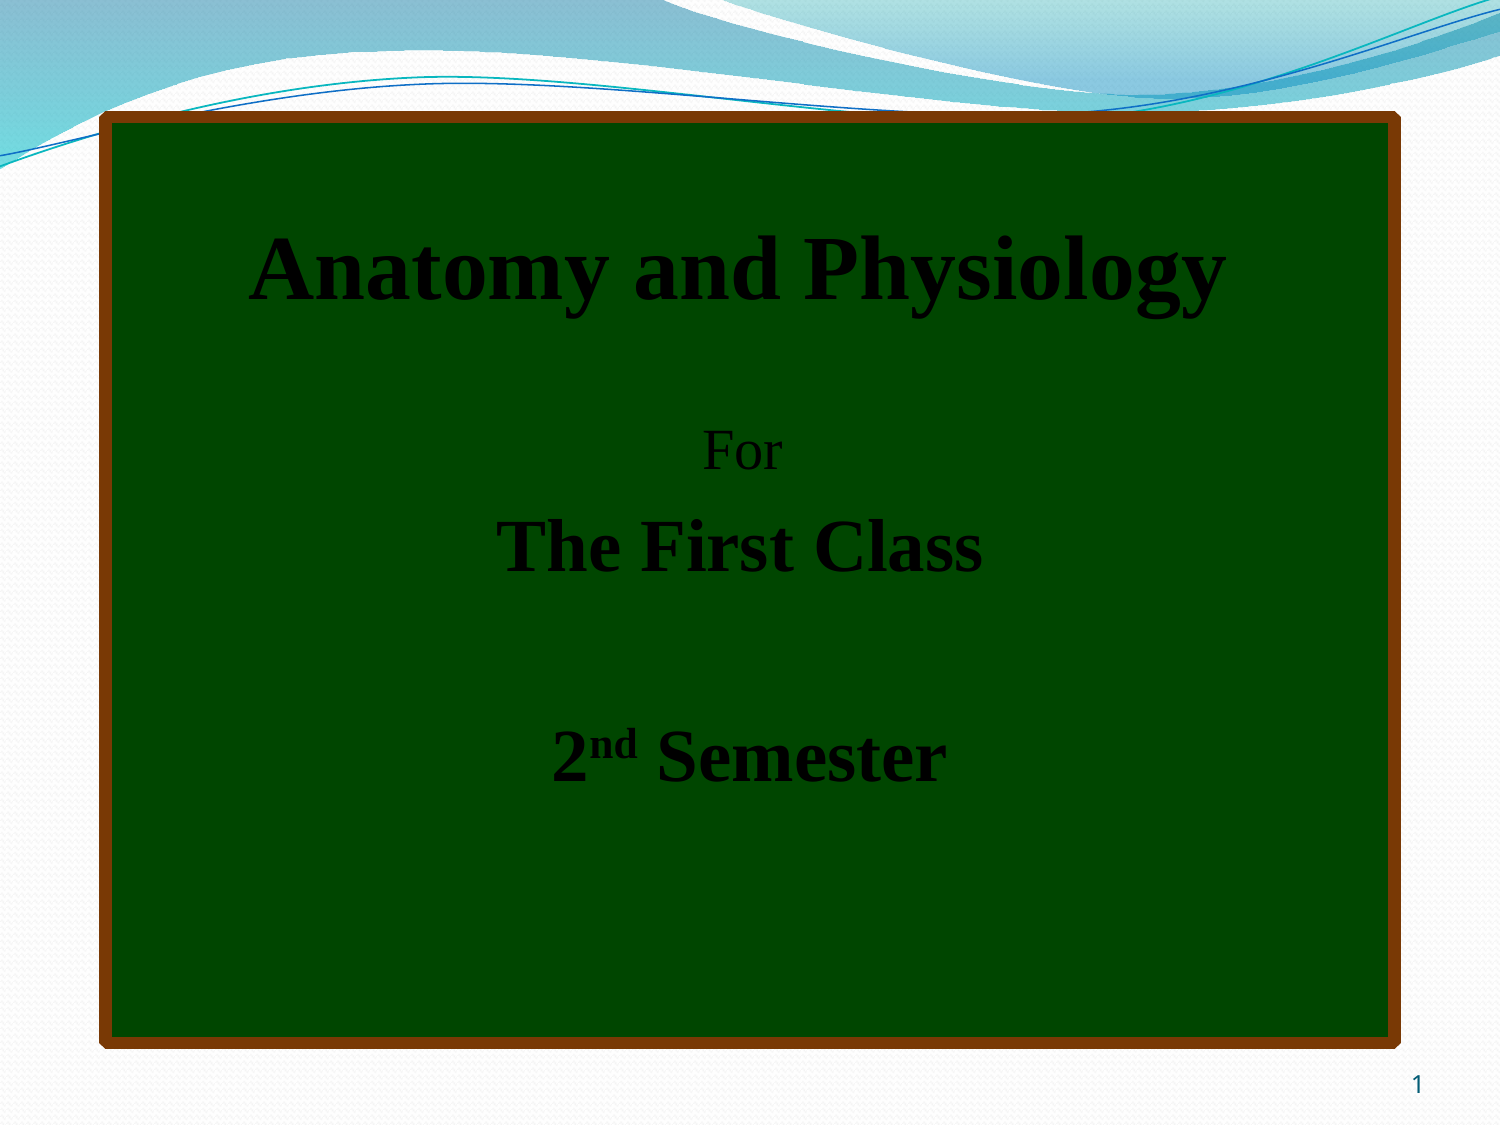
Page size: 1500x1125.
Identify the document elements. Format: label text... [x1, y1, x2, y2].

list Anatomy and Physiology For The First Class 2nd Semester [103, 115, 1397, 1045]
slide_number 1 [1299, 1042, 1425, 1103]
